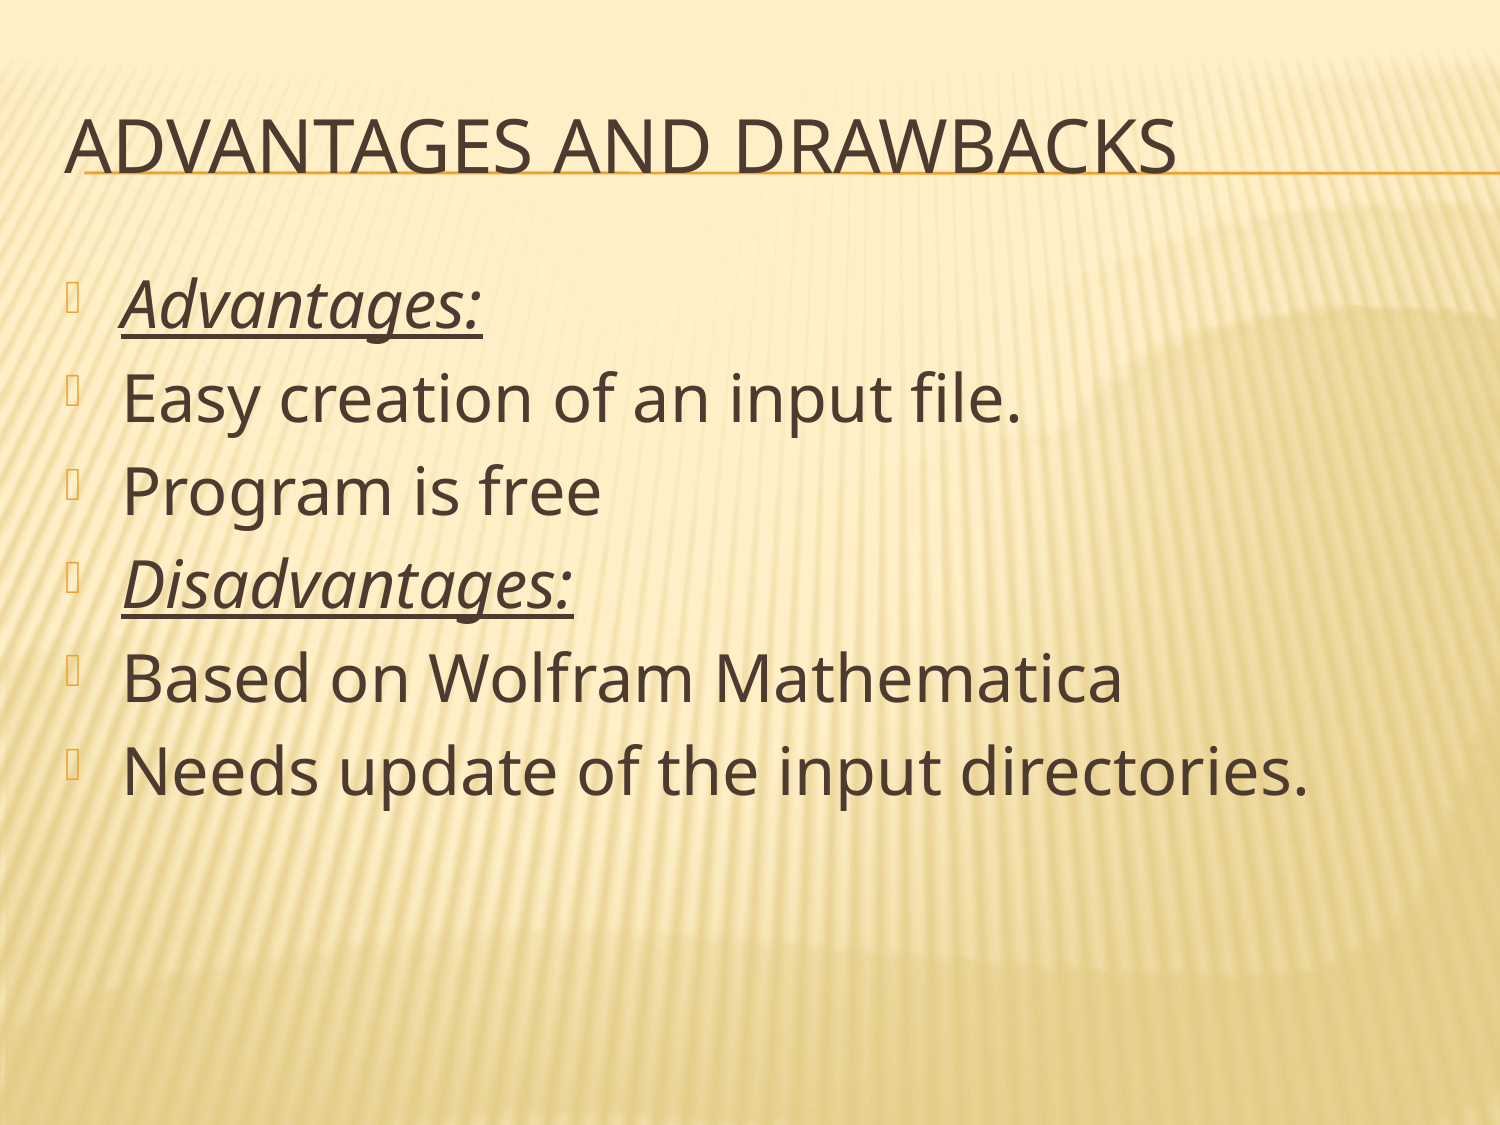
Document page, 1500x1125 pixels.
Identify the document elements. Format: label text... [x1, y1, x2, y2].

list Advantages: Easy creation of an input file. Program is free Disadvantages: Based on Wolfram Mathematica Needs update of the input directories. [50, 254, 1475, 998]
title ADVANTAGES and drawbacks [50, 75, 1475, 213]
